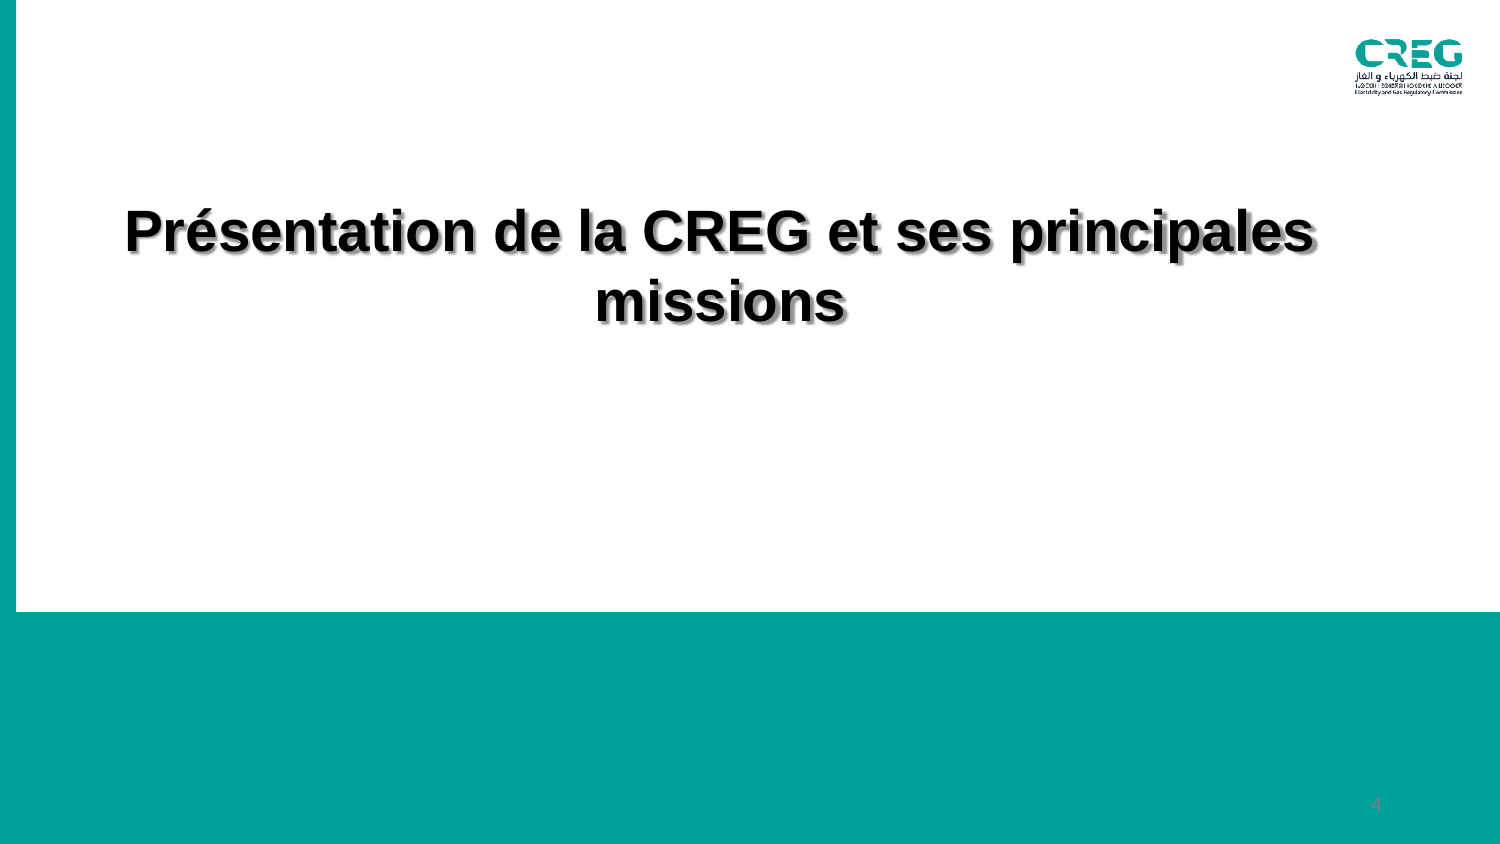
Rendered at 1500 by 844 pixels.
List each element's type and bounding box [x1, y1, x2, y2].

text_box [0, 0, 1500, 844]
